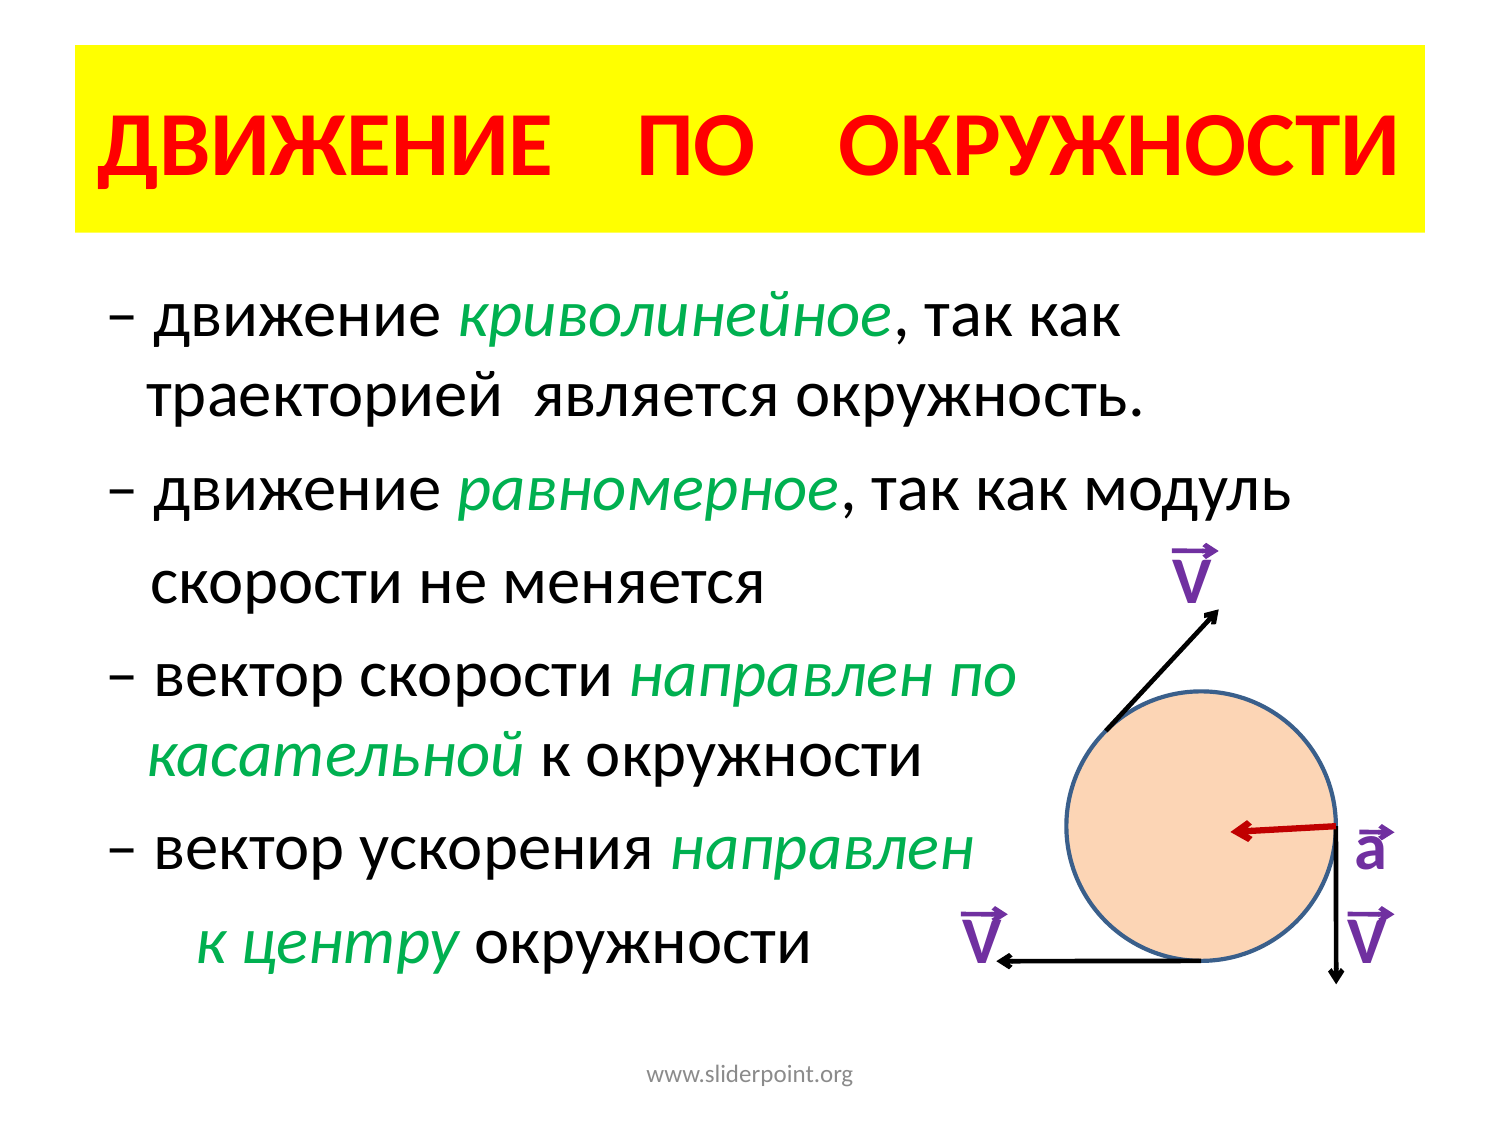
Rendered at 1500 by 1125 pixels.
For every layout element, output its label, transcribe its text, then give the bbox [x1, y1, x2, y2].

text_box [1230, 826, 1337, 833]
footer www.sliderpoint.org [512, 1042, 988, 1103]
text_box [1064, 691, 1338, 963]
list – движение криволинейное, так как траекторией является окружность. – движение равномерное, так как модуль скорости не меняется V – вектор скорости направлен по касательной к окружности – вектор ускорения направлен а а к центру окружности V V [74, 262, 1426, 1006]
title ДВИЖЕНИЕ ПО ОКРУЖНОСТИ [74, 44, 1426, 233]
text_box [1101, 613, 1224, 727]
